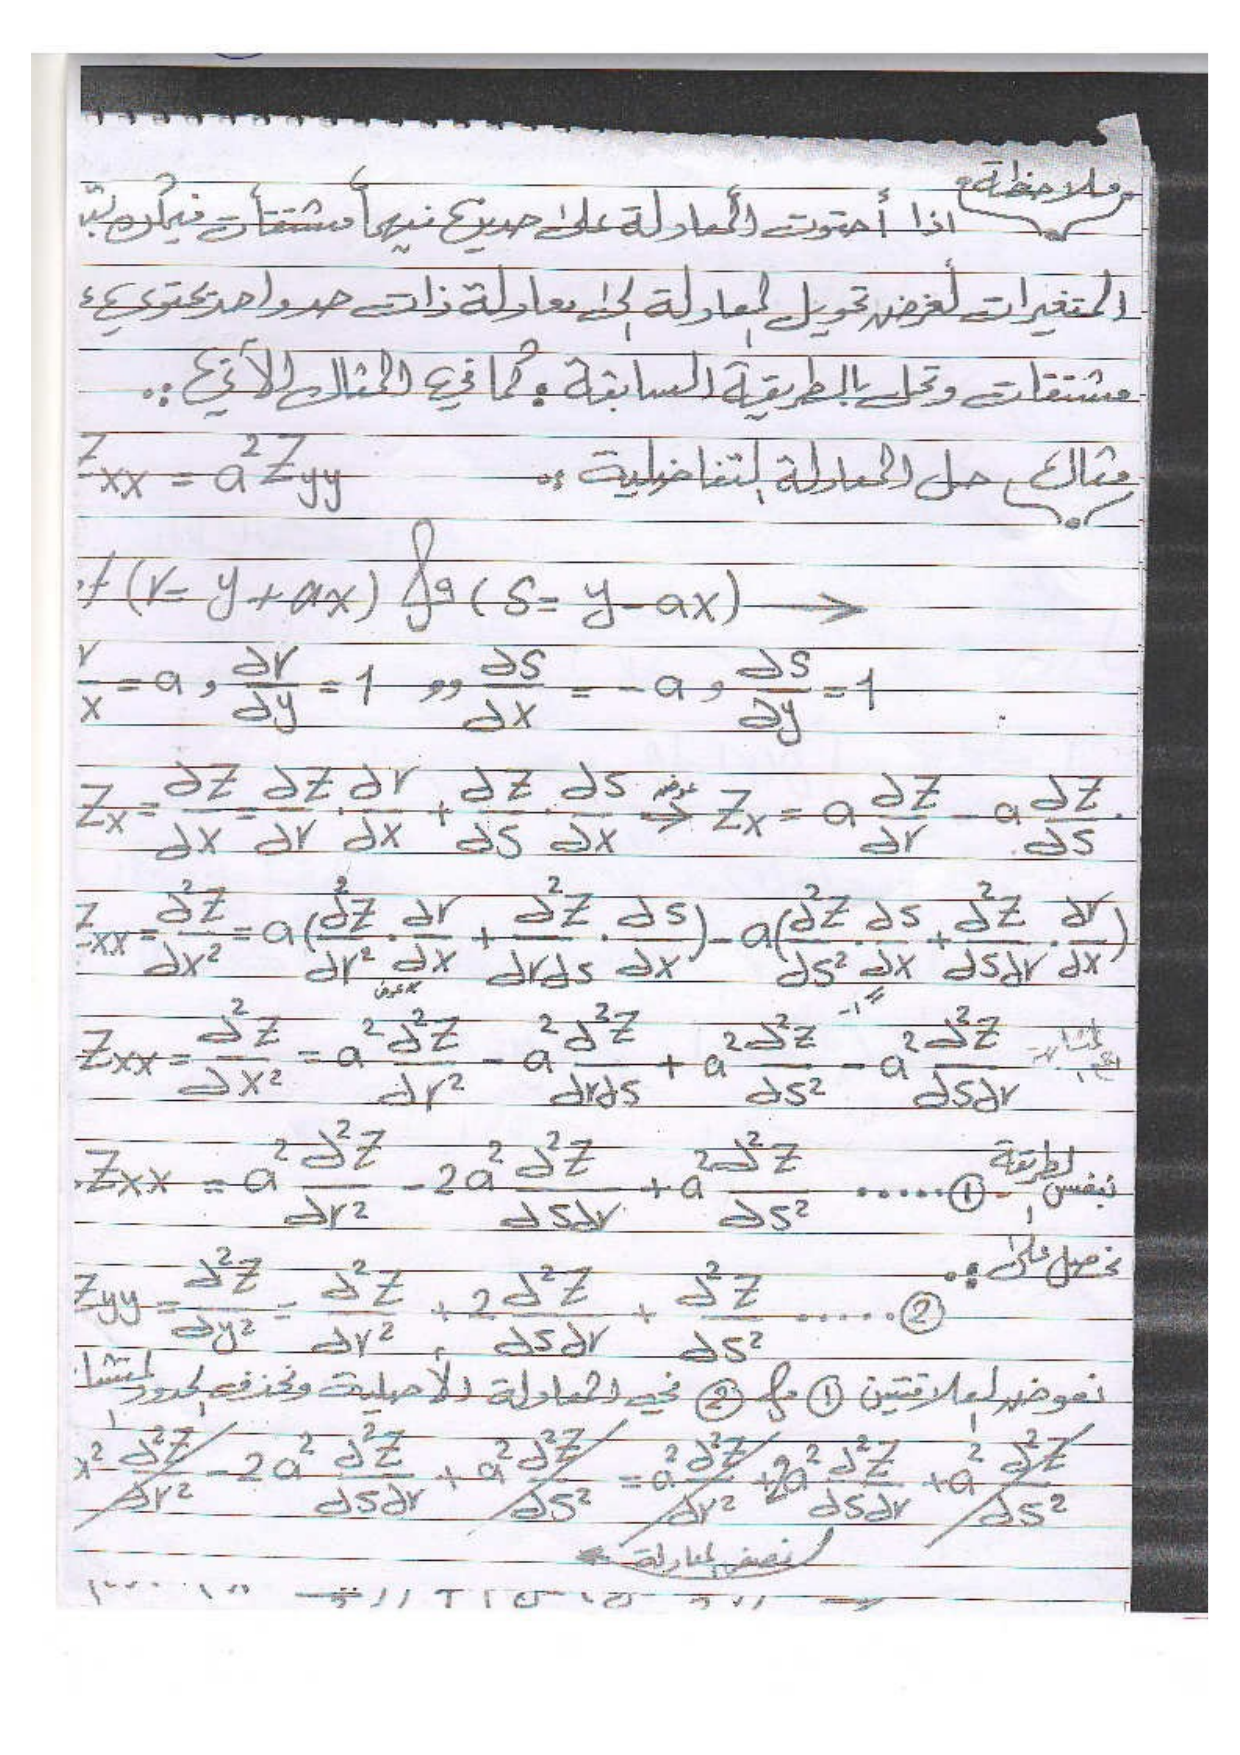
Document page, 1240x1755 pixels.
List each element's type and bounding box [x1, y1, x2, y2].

text_box [31, 44, 1209, 1696]
